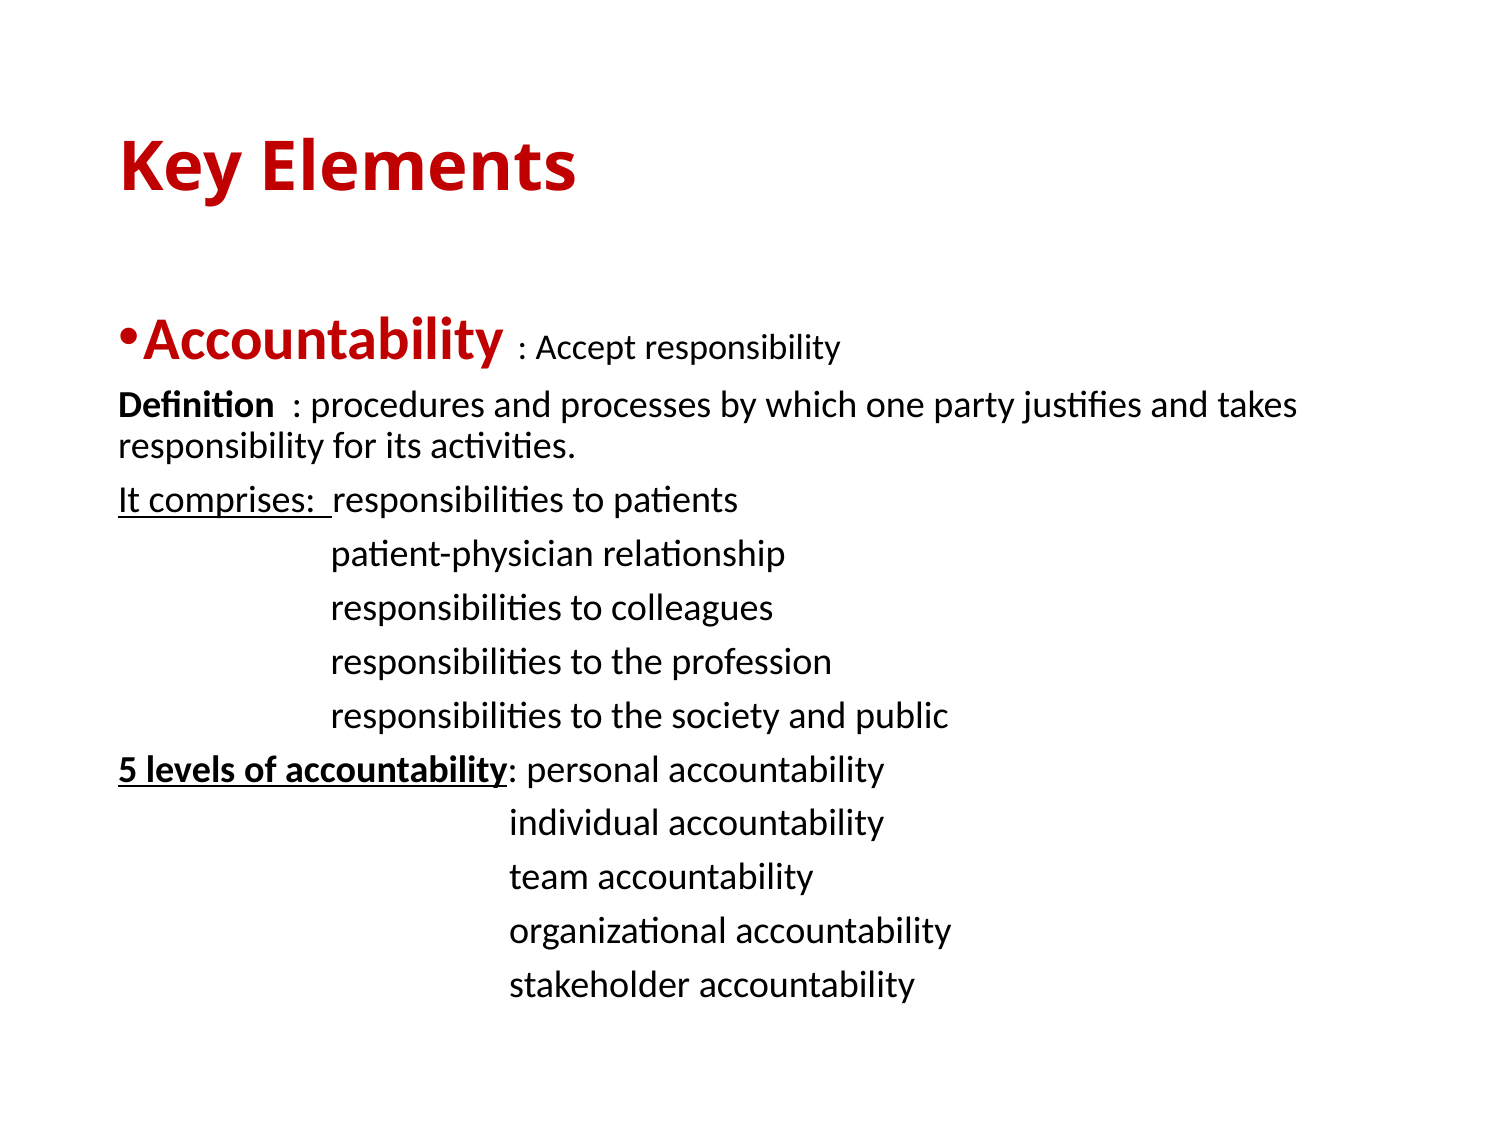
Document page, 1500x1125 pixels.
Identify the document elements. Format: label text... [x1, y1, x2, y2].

list Accountability : Accept responsibility Definition : procedures and processes by which one party justifies and takes responsibility for its activities. It comprises: responsibilities to patients patient-physician relationship responsibilities to colleagues responsibilities to the profession responsibilities to the society and public 5 levels of accountability: personal accountability individual accountability team accountability organizational accountability stakeholder accountability [103, 299, 1397, 1014]
title Key Elements [103, 59, 1397, 278]
